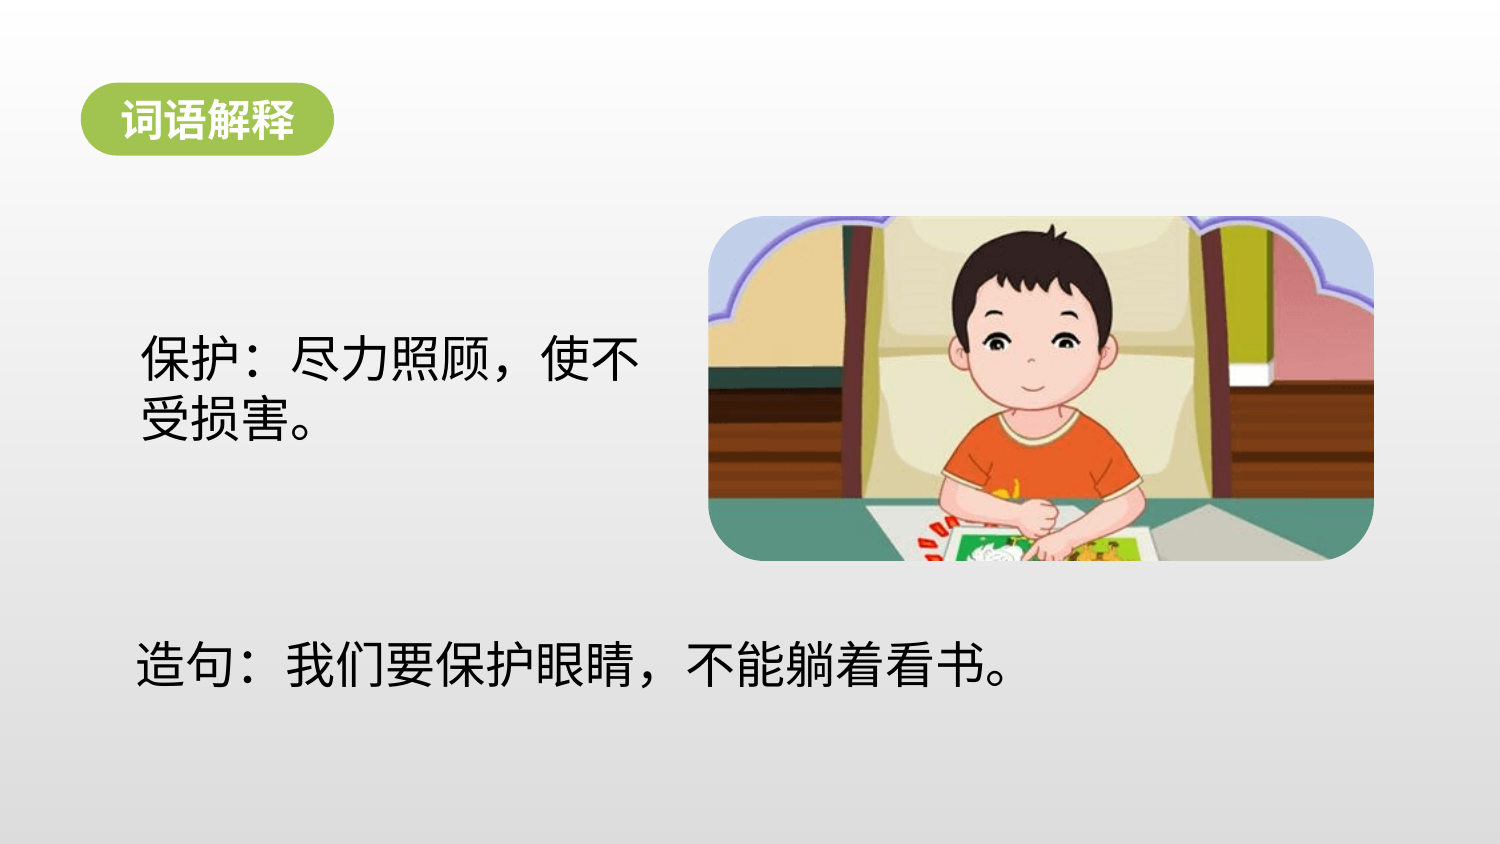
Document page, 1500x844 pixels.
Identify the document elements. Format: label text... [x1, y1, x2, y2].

picture [708, 216, 1374, 562]
text_box 造句：我们要保护眼睛，不能躺着看书。 [100, 597, 1009, 699]
text_box 保护：尽力照顾，使不受损害。 [54, 322, 663, 454]
text_box 词语解释 [79, 81, 336, 157]
